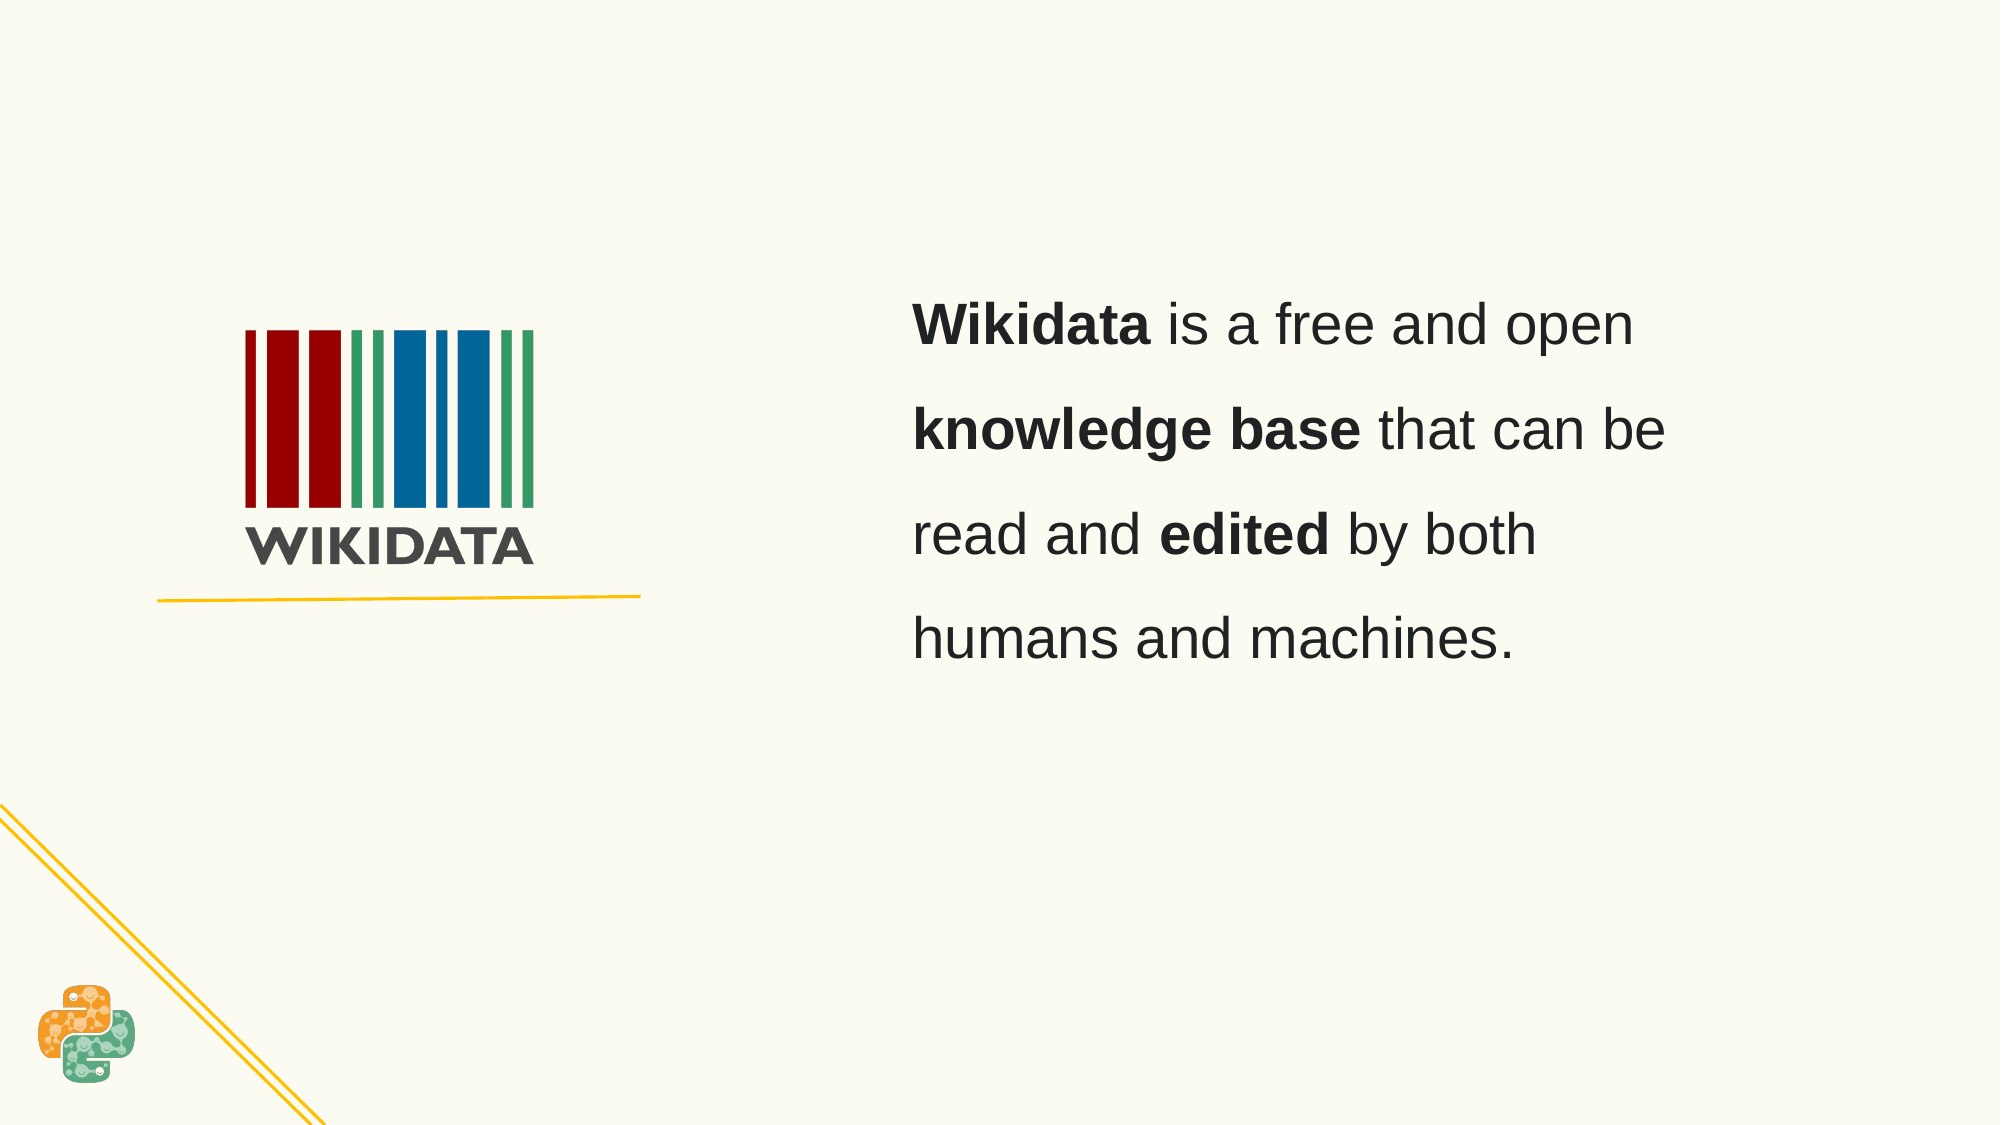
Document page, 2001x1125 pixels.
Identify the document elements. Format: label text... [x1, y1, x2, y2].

text_box Wikidata is a free and open knowledge base that can be read and edited by both humans and machines. [897, 243, 1737, 679]
picture [38, 985, 135, 1083]
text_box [157, 596, 641, 601]
picture [203, 315, 577, 579]
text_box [0, 805, 325, 1125]
